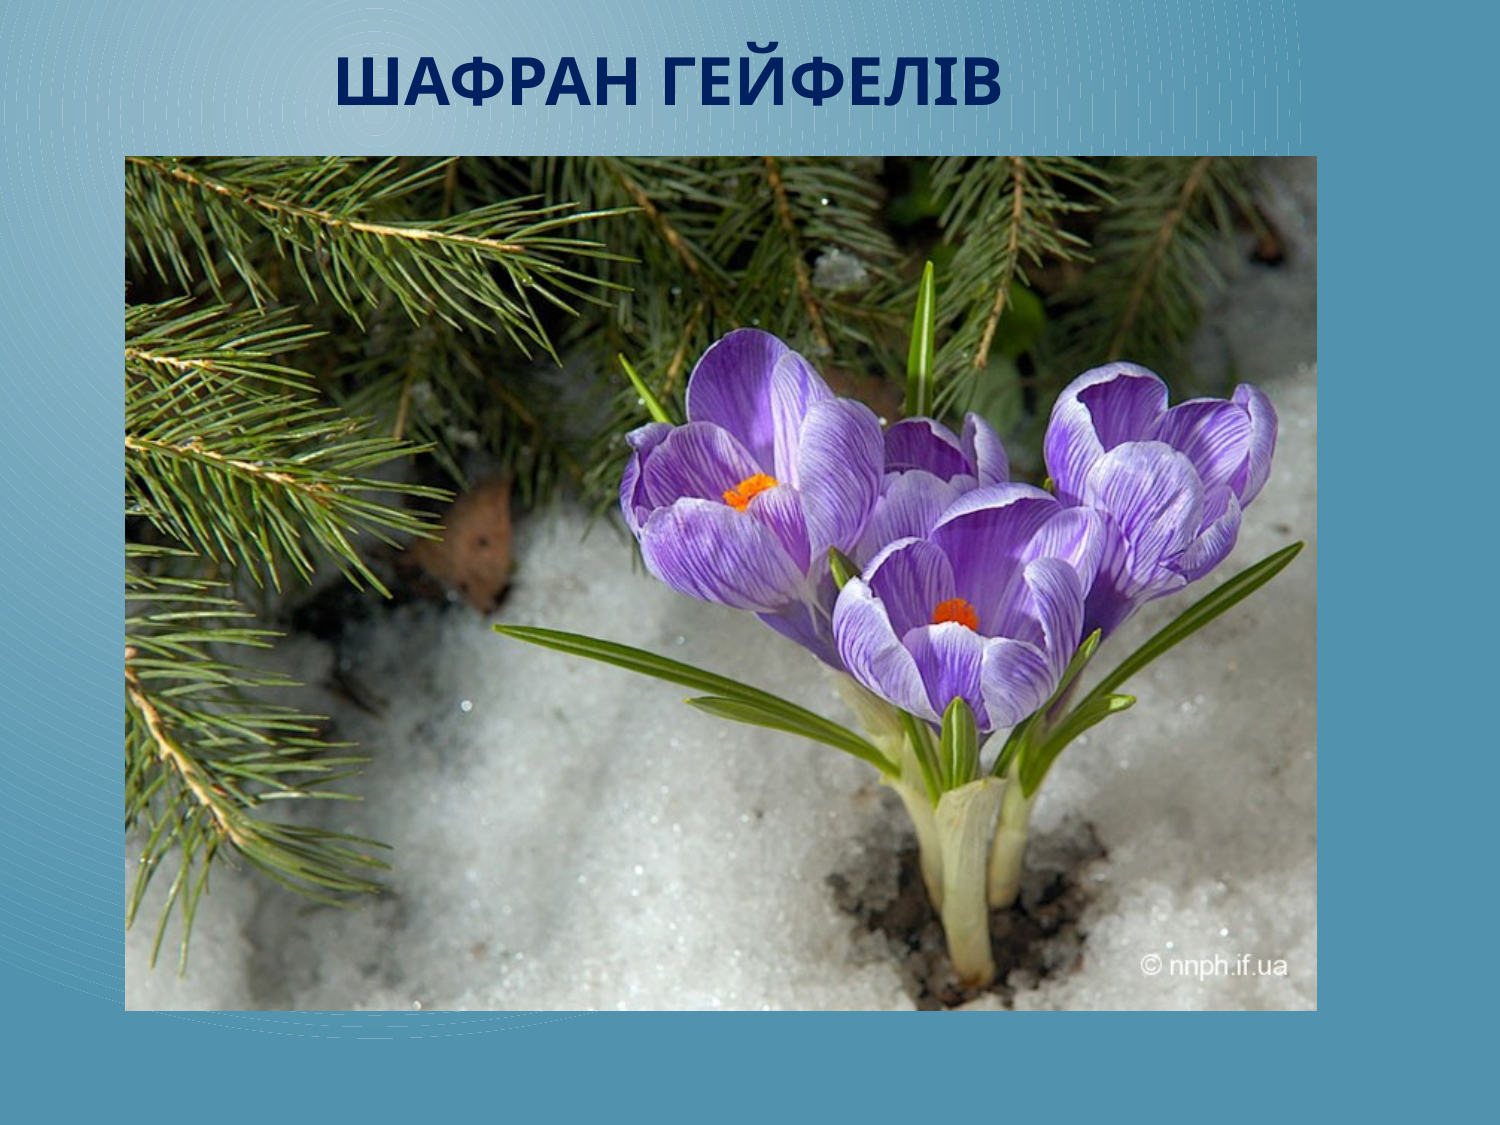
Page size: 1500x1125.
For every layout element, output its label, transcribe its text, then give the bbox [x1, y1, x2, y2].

title Шафран гейфелів [265, 30, 1279, 154]
picture [124, 156, 1318, 1011]
